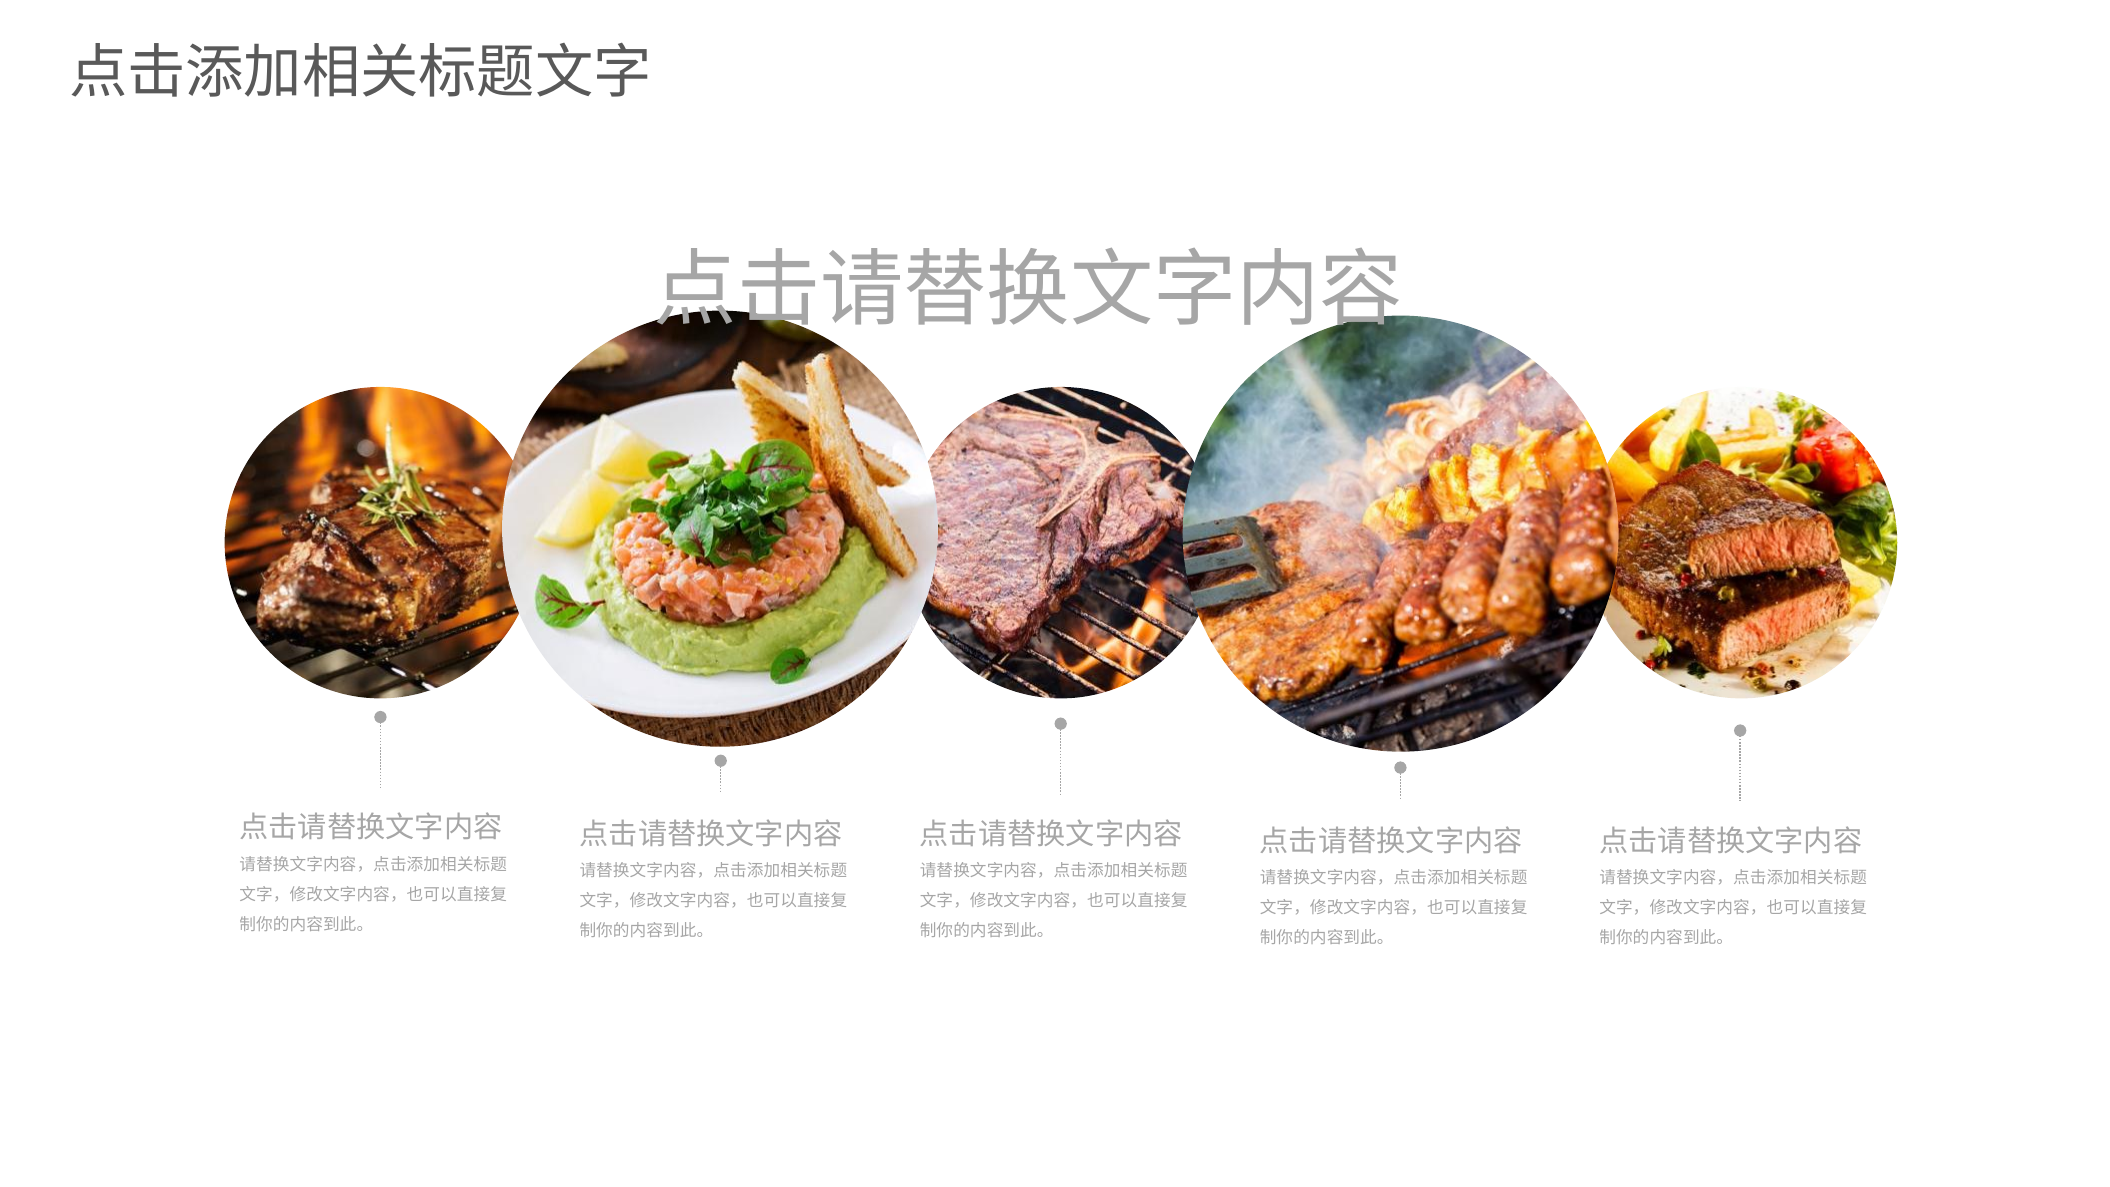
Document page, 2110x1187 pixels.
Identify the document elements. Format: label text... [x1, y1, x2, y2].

text_box 点击请替换文字内容 请替换文字内容，点击添加相关标题文字，修改文字内容，也可以直接复制你的内容到此。 [564, 787, 877, 950]
text_box 点击请替换文字内容 请替换文字内容，点击添加相关标题文字，修改文字内容，也可以直接复制你的内容到此。 [904, 787, 1217, 950]
text_box 点击请替换文字内容 请替换文字内容，点击添加相关标题文字，修改文字内容，也可以直接复制你的内容到此。 [1244, 794, 1557, 957]
text_box [223, 385, 519, 700]
text_box 点击请替换文字内容 请替换文字内容，点击添加相关标题文字，修改文字内容，也可以直接复制你的内容到此。 [1584, 794, 1897, 957]
text_box [1181, 326, 1620, 753]
text_box 点击请替换文字内容 请替换文字内容，点击添加相关标题文字，修改文字内容，也可以直接复制你的内容到此。 [224, 781, 537, 944]
text_box 点击添加相关标题文字 [54, 26, 667, 112]
text_box [501, 325, 940, 748]
text_box 点击请替换文字内容 [639, 178, 1471, 343]
text_box [922, 385, 1198, 700]
text_box [1604, 385, 1899, 700]
